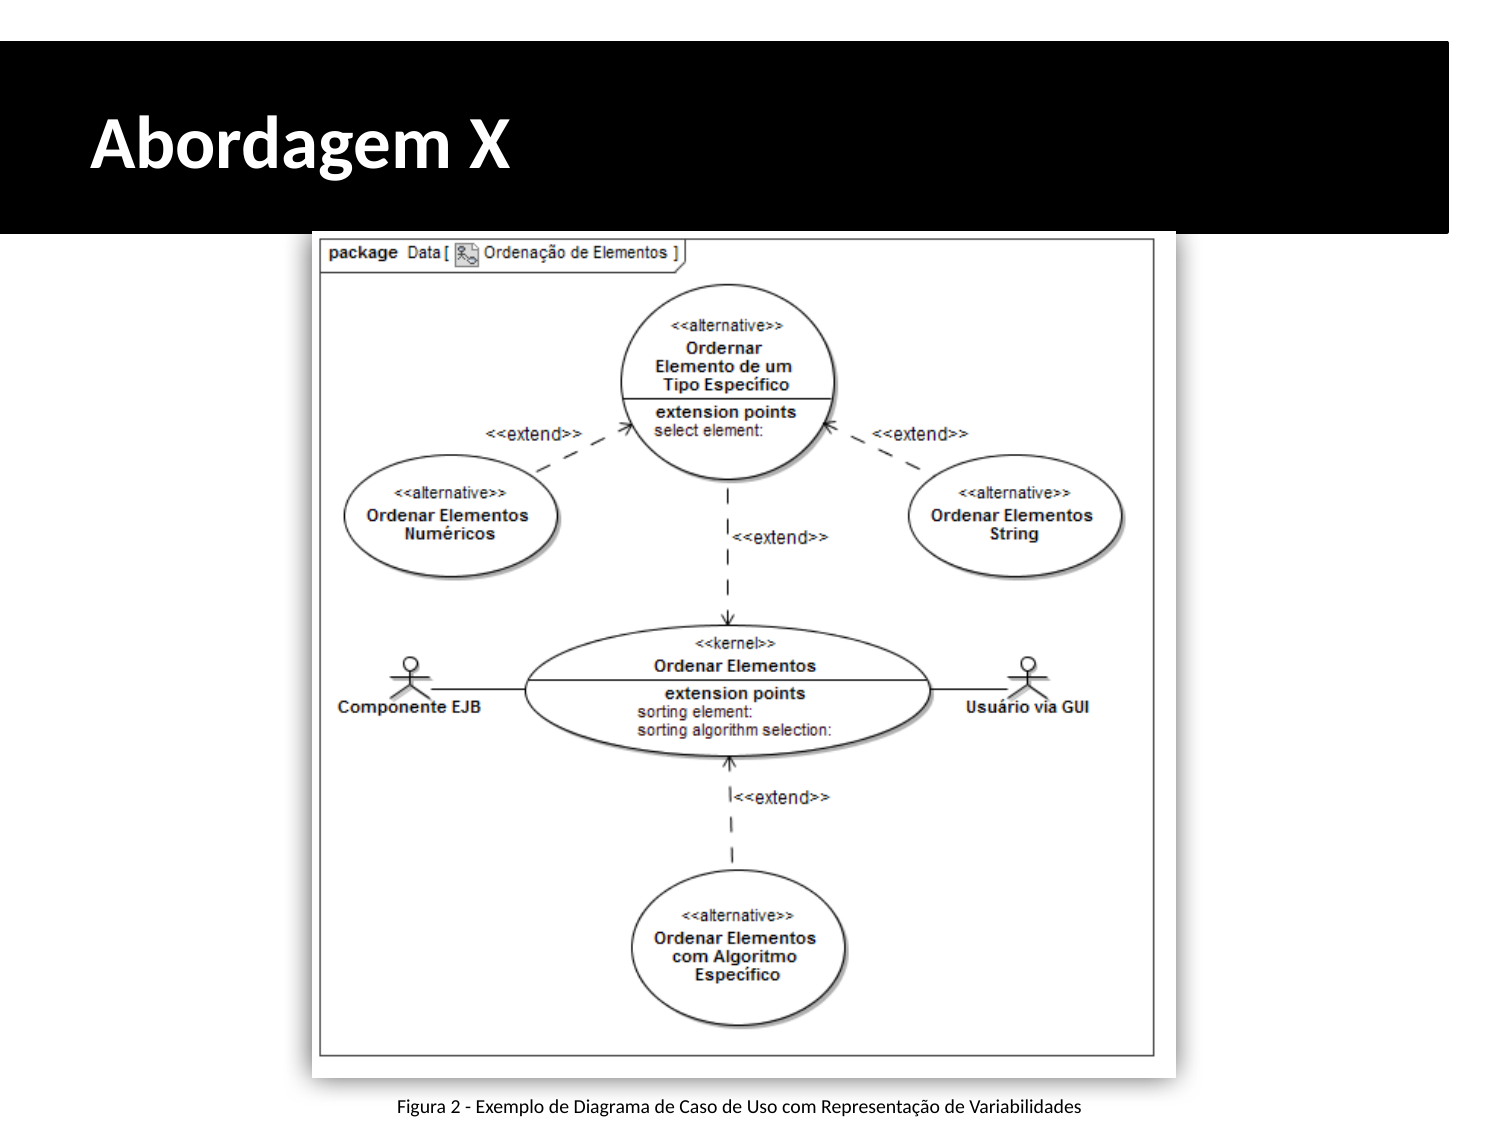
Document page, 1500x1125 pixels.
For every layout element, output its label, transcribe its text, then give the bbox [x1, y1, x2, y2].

picture [312, 231, 1176, 1078]
title Abordagem X [75, 45, 1425, 233]
list Figura 2 - Exemplo de Diagrama de Caso de Uso com Representação de Variabilidades [64, 424, 1415, 1125]
text_box [0, 41, 1449, 234]
